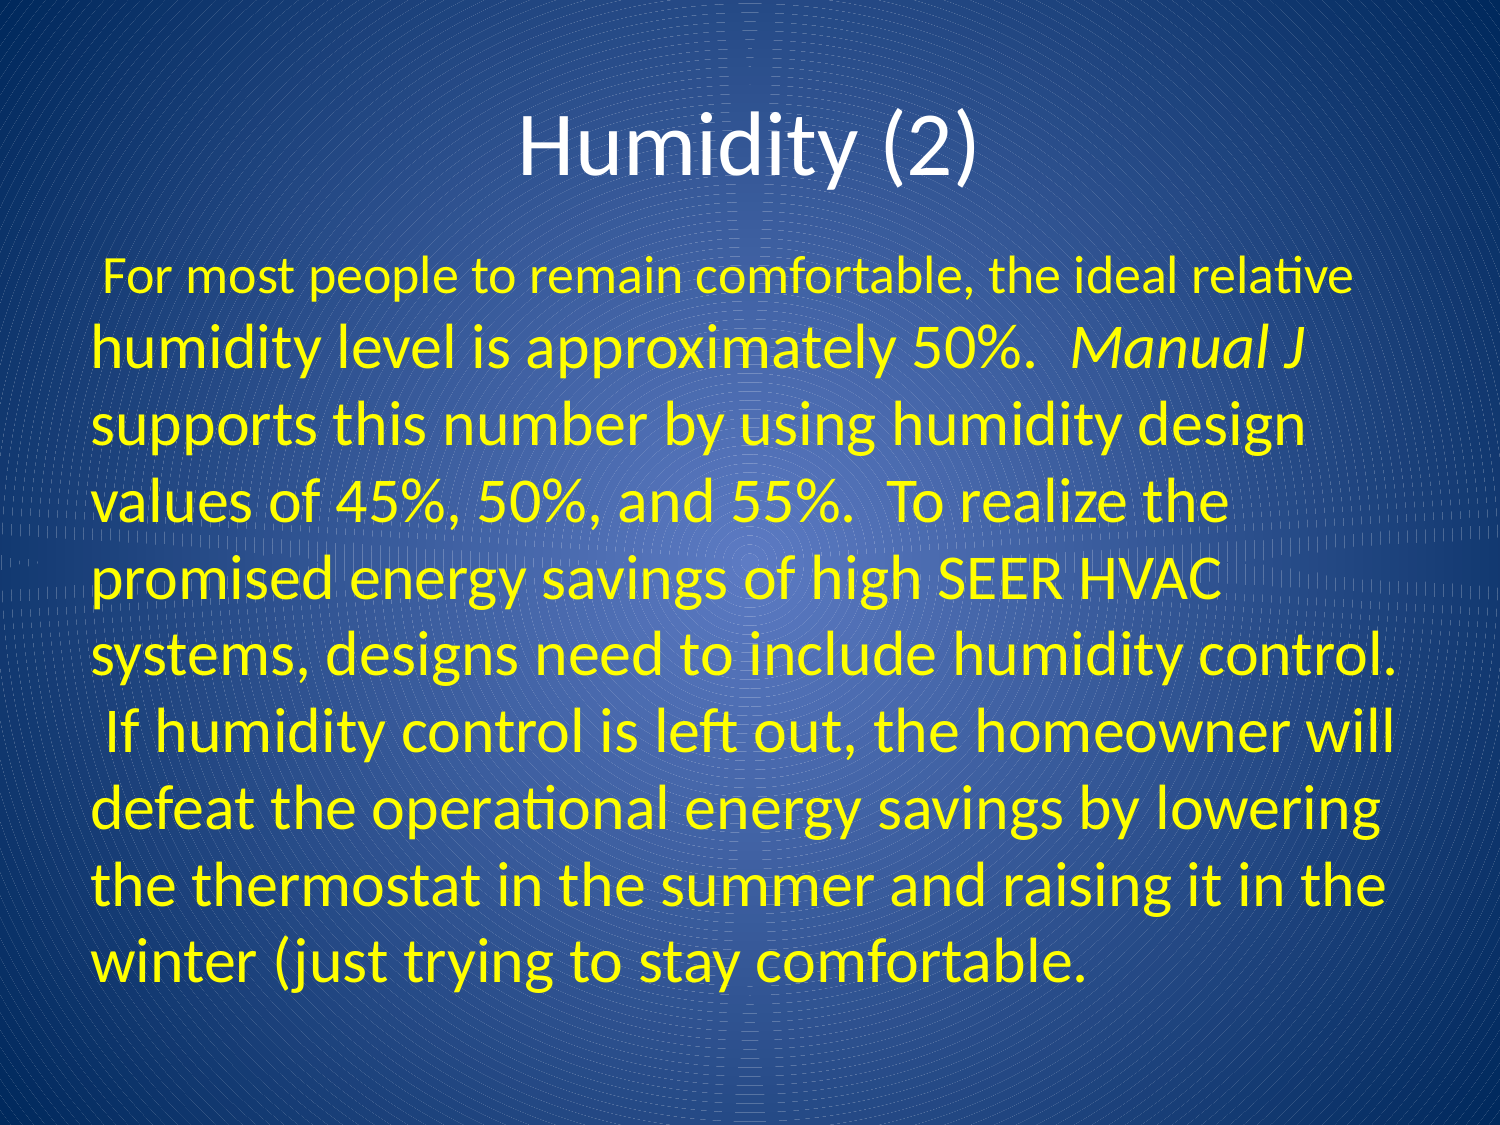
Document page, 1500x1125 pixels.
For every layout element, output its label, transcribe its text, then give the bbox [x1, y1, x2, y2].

list For most people to remain comfortable, the ideal relative humidity level is approximately 50%. Manual J supports this number by using humidity design values of 45%, 50%, and 55%. To realize the promised energy savings of high SEER HVAC systems, designs need to include humidity control. If humidity control is left out, the homeowner will defeat the operational energy savings by lowering the thermostat in the summer and raising it in the winter (just trying to stay comfortable. [75, 232, 1425, 1080]
title Humidity (2) [75, 45, 1425, 232]
